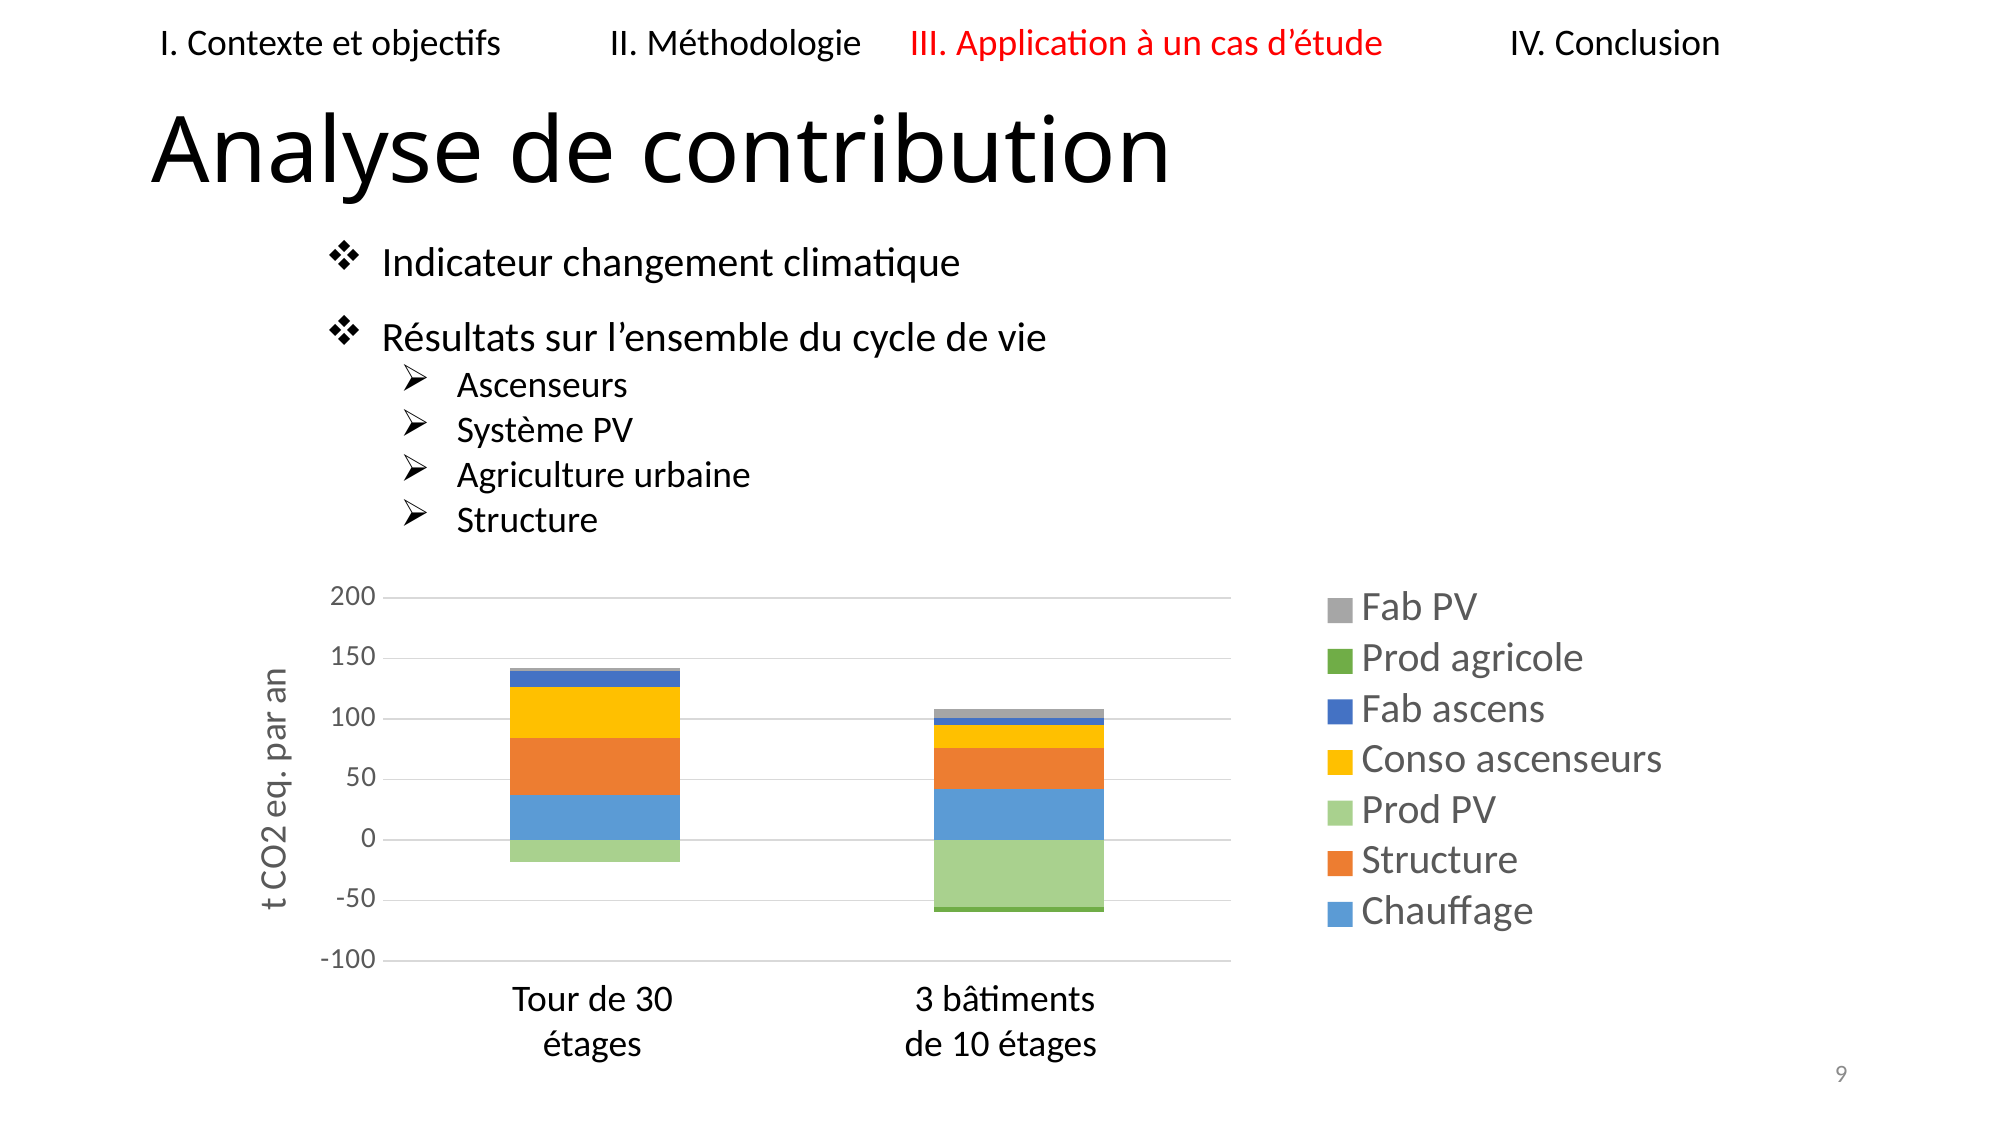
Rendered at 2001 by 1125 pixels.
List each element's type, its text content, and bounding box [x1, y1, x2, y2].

title Analyse de contribution [136, 80, 1862, 227]
slide_number 9 [1786, 1042, 1863, 1103]
text_box Indicateur changement climatique Résultats sur l’ensemble du cycle de vie Ascenseurs Système PV Agriculture urbaine Structure [310, 227, 1200, 548]
text_box I. Contexte et objectifs II. Méthodologie III. Application à un cas d’étude IV. Conclusion [144, 10, 1736, 71]
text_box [167, 552, 1786, 1103]
